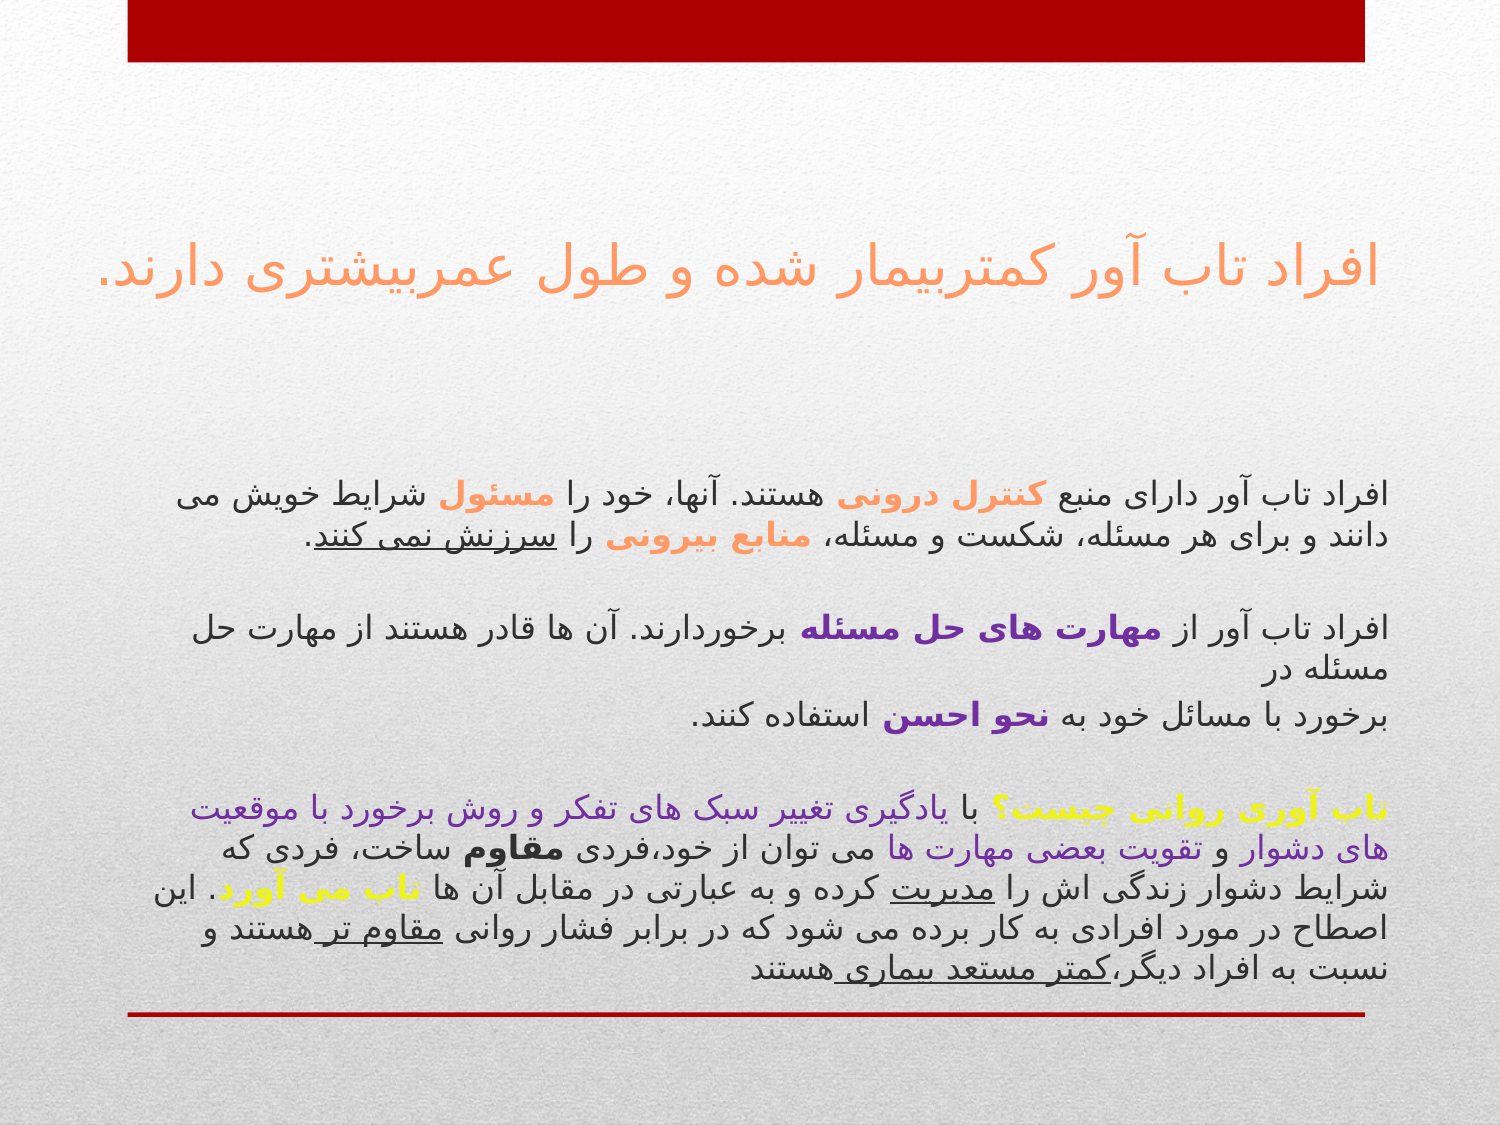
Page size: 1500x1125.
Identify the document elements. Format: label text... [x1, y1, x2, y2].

list افراد تاب آور دارای منبع کنترل درونی هستند. آنها، خود را مسئول شرایط خویش می دانند و برای هر مسئله، شکست و مسئله، منابع بیرونی را سرزنش نمی کنند. افراد تاب آور از مهارت های حل مسئله برخوردارند. آن ها قادر هستند از مهارت حل مسئله در برخورد با مسائل خود به نحو احسن استفاده کنند. تاب آوری روانی چیست؟ با یادگیری تغییر سبک های تفکر و روش برخورد با موقعیت های دشوار و تقویت بعضی مهارت ها می توان از خود،فردی مقاوم ساخت، فردی که شرایط دشوار زندگی اش را مدیریت کرده و به عبارتی در مقابل آن ها تاب می آورد. این اصطاح در مورد افرادی به کار برده می شود که در برابر فشار روانی مقاوم تر هستند و نسبت به افراد دیگر،کمتر مستعد بیماری هستند [111, 465, 1405, 1001]
title افراد تاب آور کمتربیمار شده و طول عمربیشتری دارند. [66, 176, 1398, 304]
